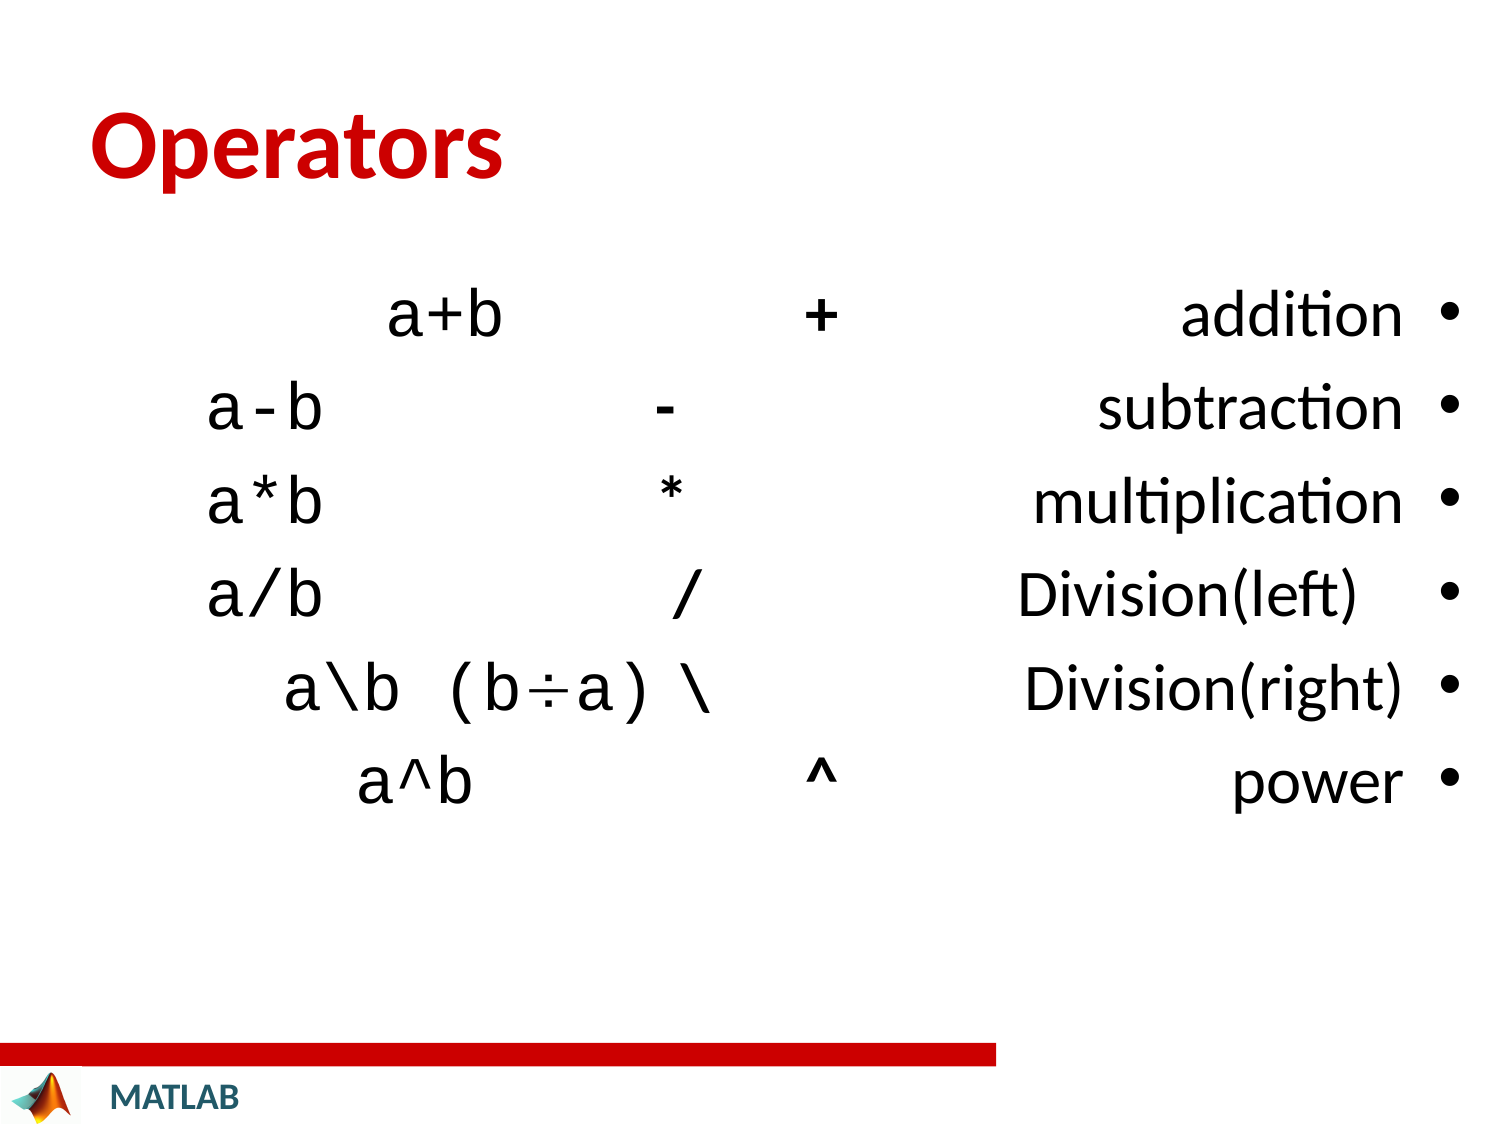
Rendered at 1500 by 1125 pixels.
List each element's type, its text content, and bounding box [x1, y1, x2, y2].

list addition + a+b subtraction - a-b multiplication * a*b Division(left) / a/b Division(right) \ a\b (ba) power ^ a^b [0, 262, 1477, 1005]
picture [0, 1066, 83, 1125]
text_box MATLAB [94, 1064, 255, 1125]
title Operators [75, 45, 1425, 233]
footer [0, 1042, 997, 1067]
